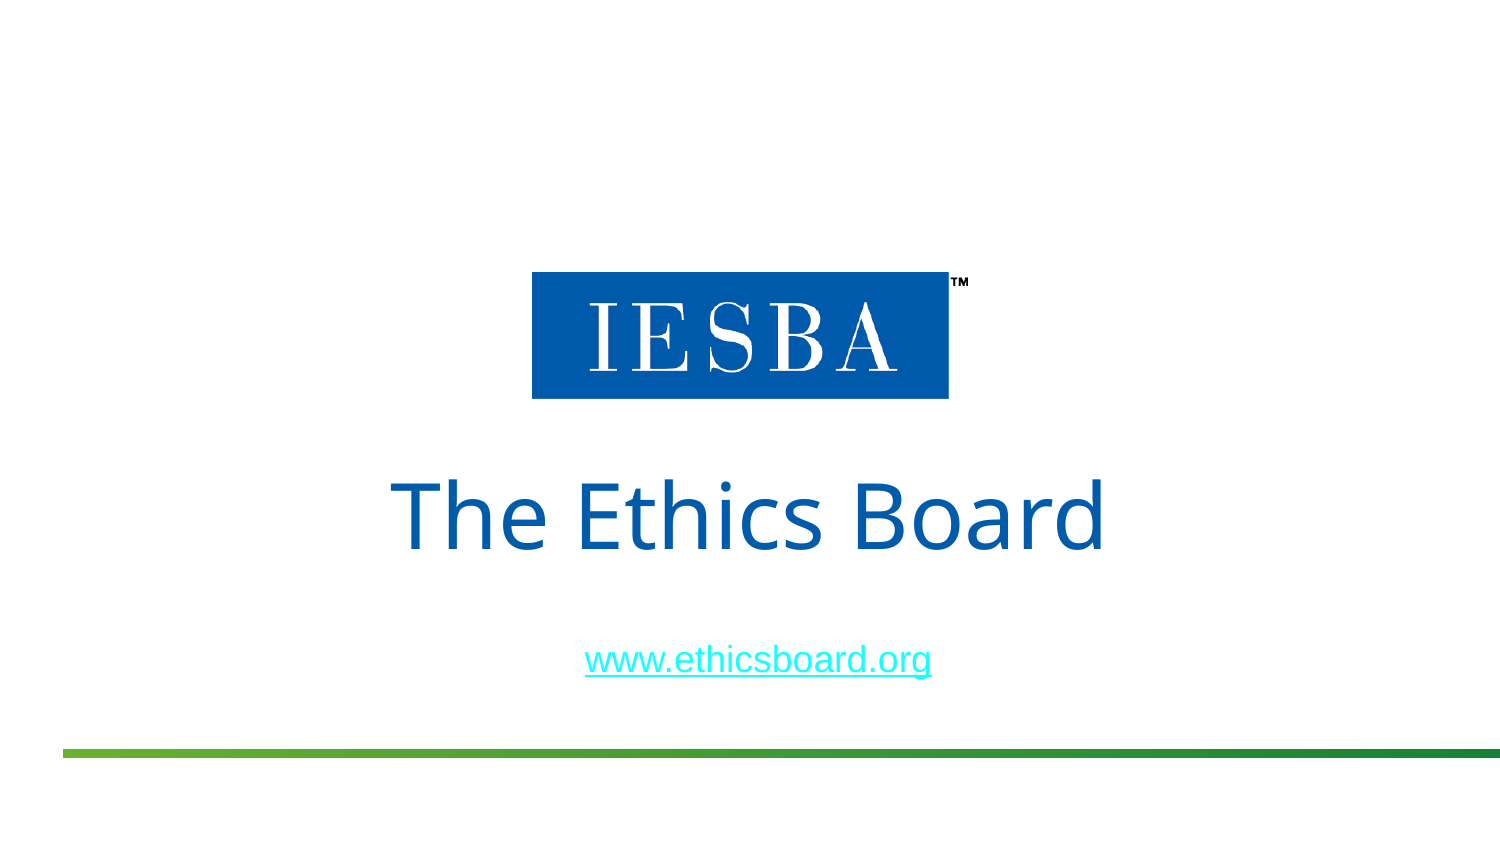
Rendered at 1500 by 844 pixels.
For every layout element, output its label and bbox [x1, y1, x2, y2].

picture [532, 272, 968, 399]
